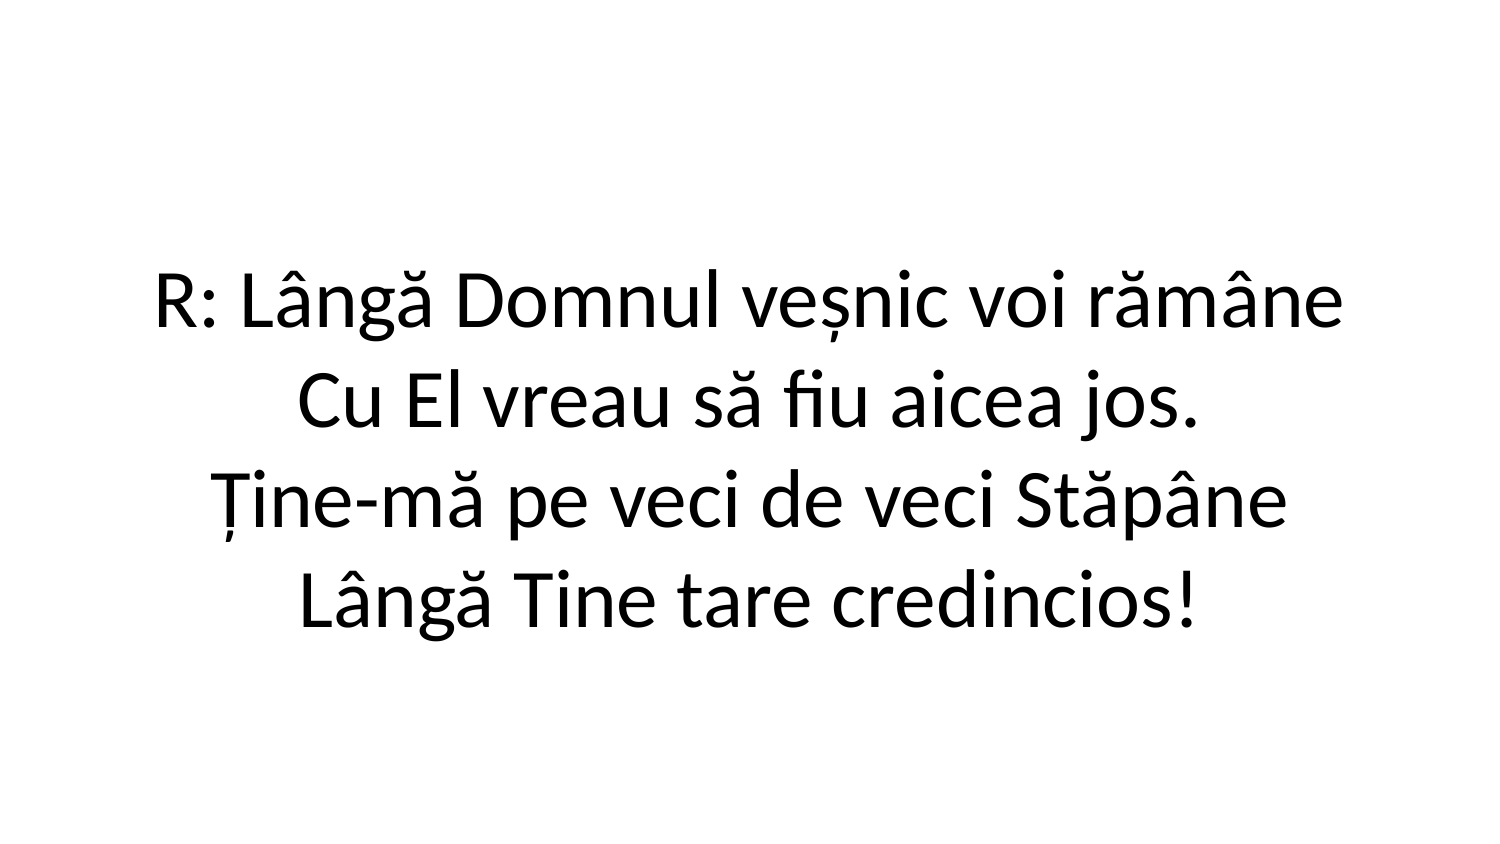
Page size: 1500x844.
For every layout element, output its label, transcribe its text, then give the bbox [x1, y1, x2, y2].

text_box R: Lângă Domnul veșnic voi rămâne Cu El vreau să fiu aicea jos. Ține-mă pe veci de veci Stăpâne Lângă Tine tare credincios! [138, 192, 1362, 652]
